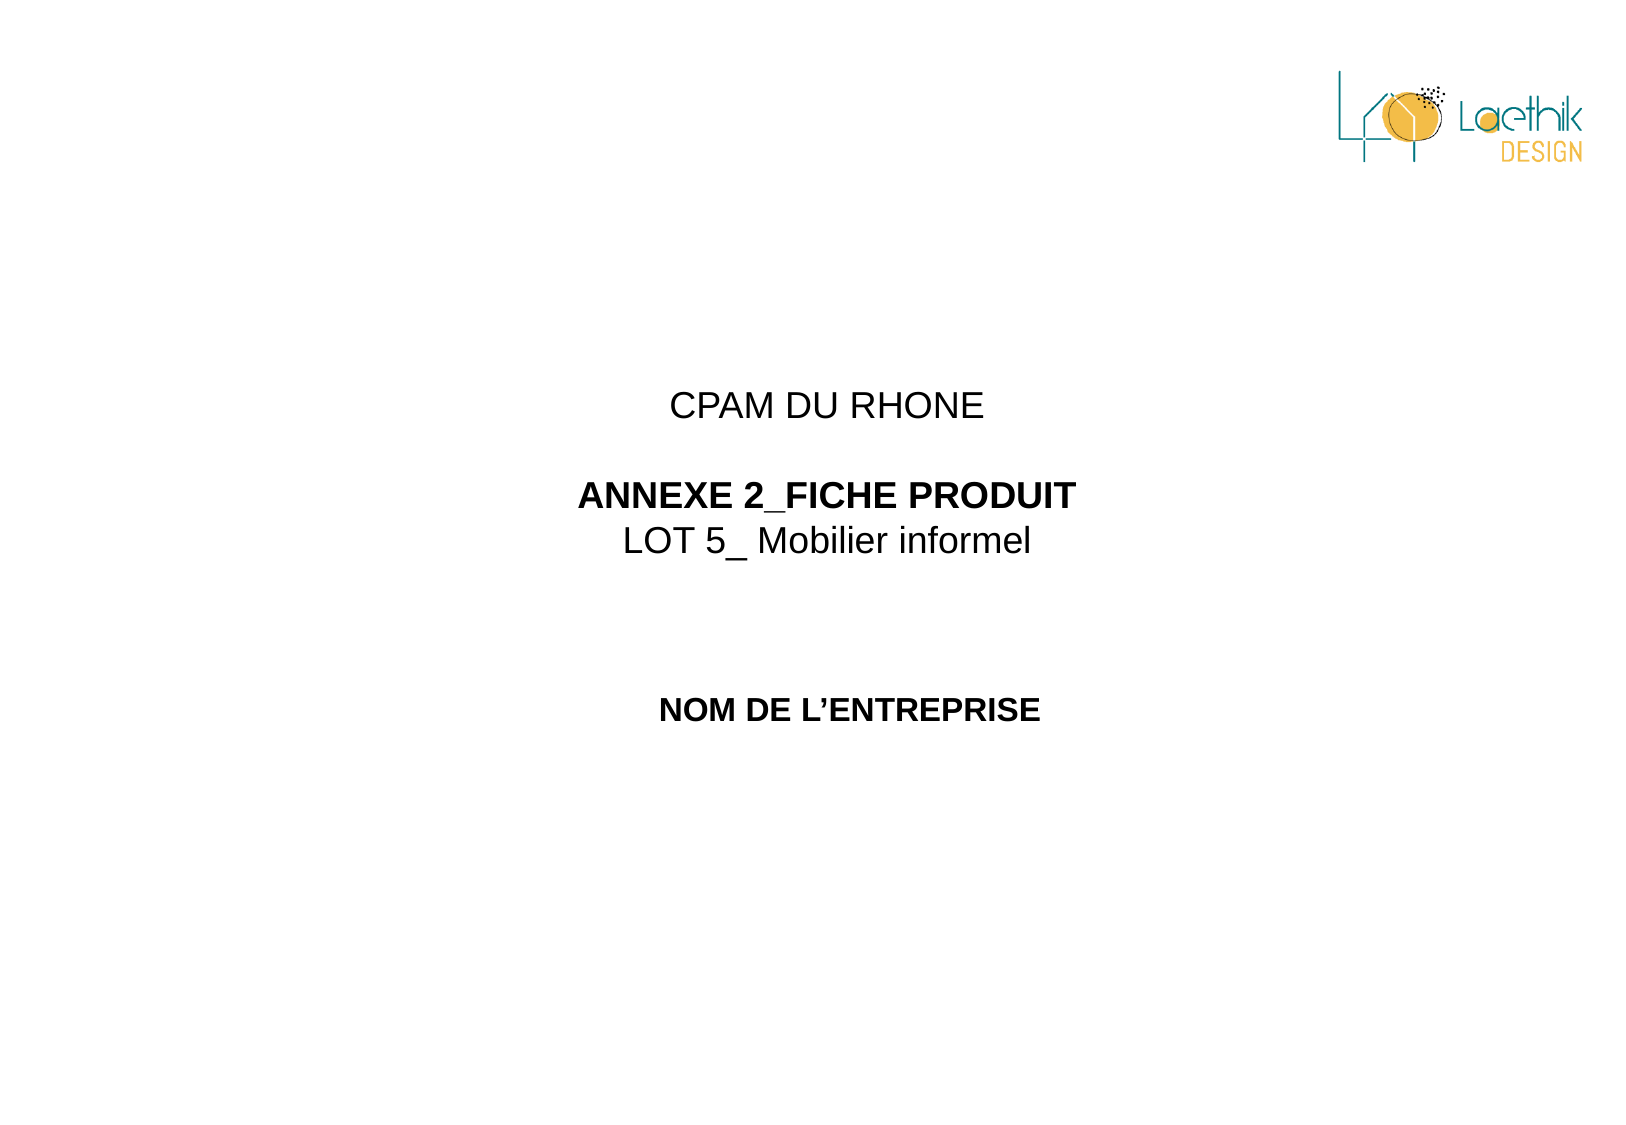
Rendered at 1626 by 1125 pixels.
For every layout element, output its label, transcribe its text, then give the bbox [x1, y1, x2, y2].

text_box CPAM DU RHONE ANNEXE 2_FICHE PRODUIT LOT 5_ Mobilier informel [53, 336, 1601, 607]
picture [1320, 51, 1600, 179]
text_box NOM DE L’ENTREPRISE [658, 680, 1451, 763]
